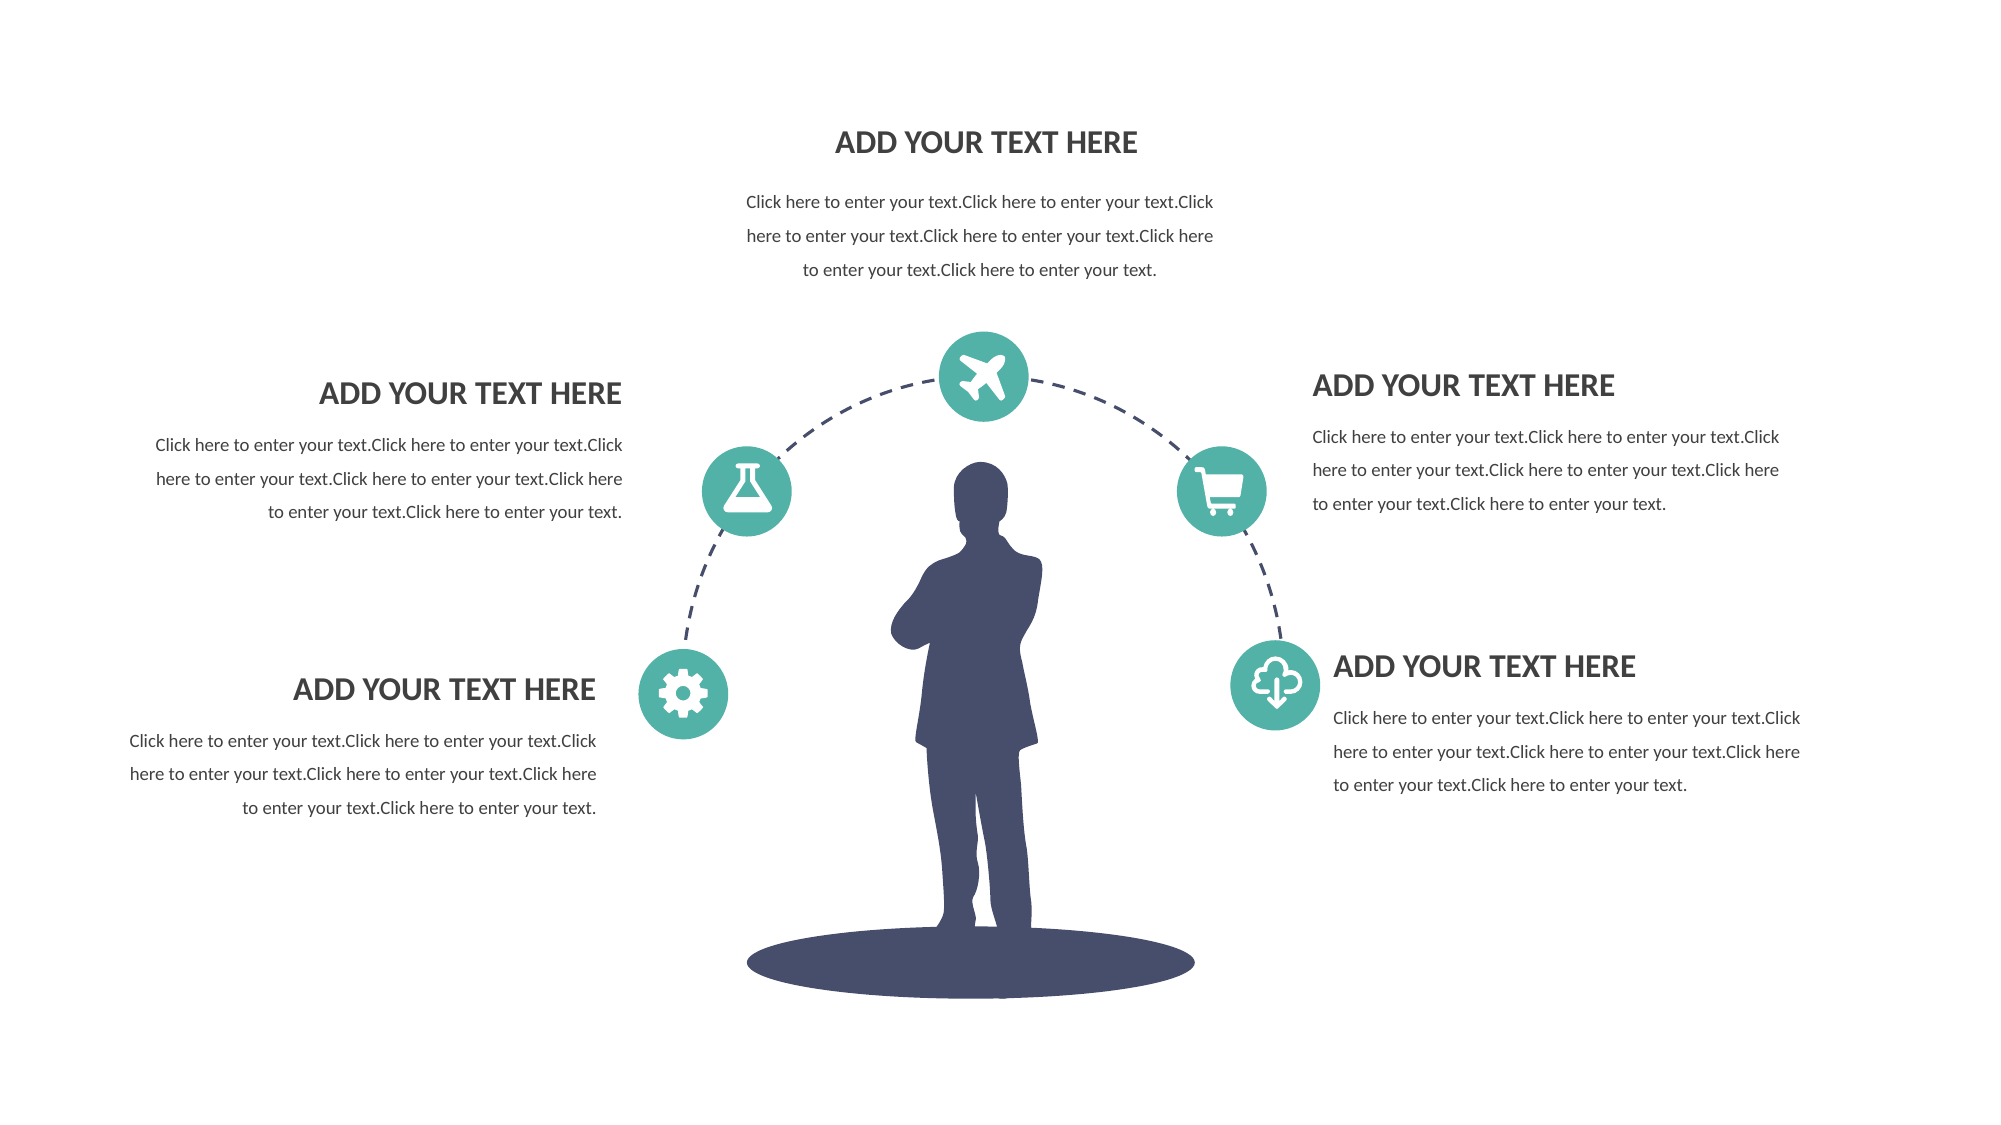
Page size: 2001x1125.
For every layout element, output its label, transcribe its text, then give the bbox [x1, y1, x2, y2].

text_box ADD YOUR TEXT HERE [805, 112, 1155, 171]
text_box [1195, 537, 1282, 683]
text_box Click here to enter your text.Click here to enter your text.Click here to enter your text.Click here to enter your text.Click here to enter your text.Click here to enter your text. [1317, 686, 1826, 858]
text_box [684, 537, 746, 683]
text_box ADD YOUR TEXT HERE [263, 658, 613, 709]
text_box ADD YOUR TEXT HERE [1317, 636, 1667, 686]
text_box ADD YOUR TEXT HERE [289, 363, 639, 413]
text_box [1176, 446, 1267, 537]
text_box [638, 648, 729, 740]
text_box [746, 461, 1195, 999]
text_box Click here to enter your text.Click here to enter your text.Click here to enter your text.Click here to enter your text.Click here to enter your text.Click here to enter your text. [130, 413, 639, 585]
text_box ADD YOUR TEXT HERE [1296, 354, 1646, 405]
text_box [938, 331, 1029, 422]
text_box Click here to enter your text.Click here to enter your text.Click here to enter your text.Click here to enter your text.Click here to enter your text.Click here to enter your text. [725, 171, 1234, 343]
text_box Click here to enter your text.Click here to enter your text.Click here to enter your text.Click here to enter your text.Click here to enter your text.Click here to enter your text. [104, 709, 613, 881]
text_box [1230, 640, 1321, 731]
text_box Click here to enter your text.Click here to enter your text.Click here to enter your text.Click here to enter your text.Click here to enter your text.Click here to enter your text. [1296, 405, 1805, 577]
text_box [792, 379, 1176, 461]
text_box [1251, 656, 1303, 710]
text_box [701, 446, 792, 537]
